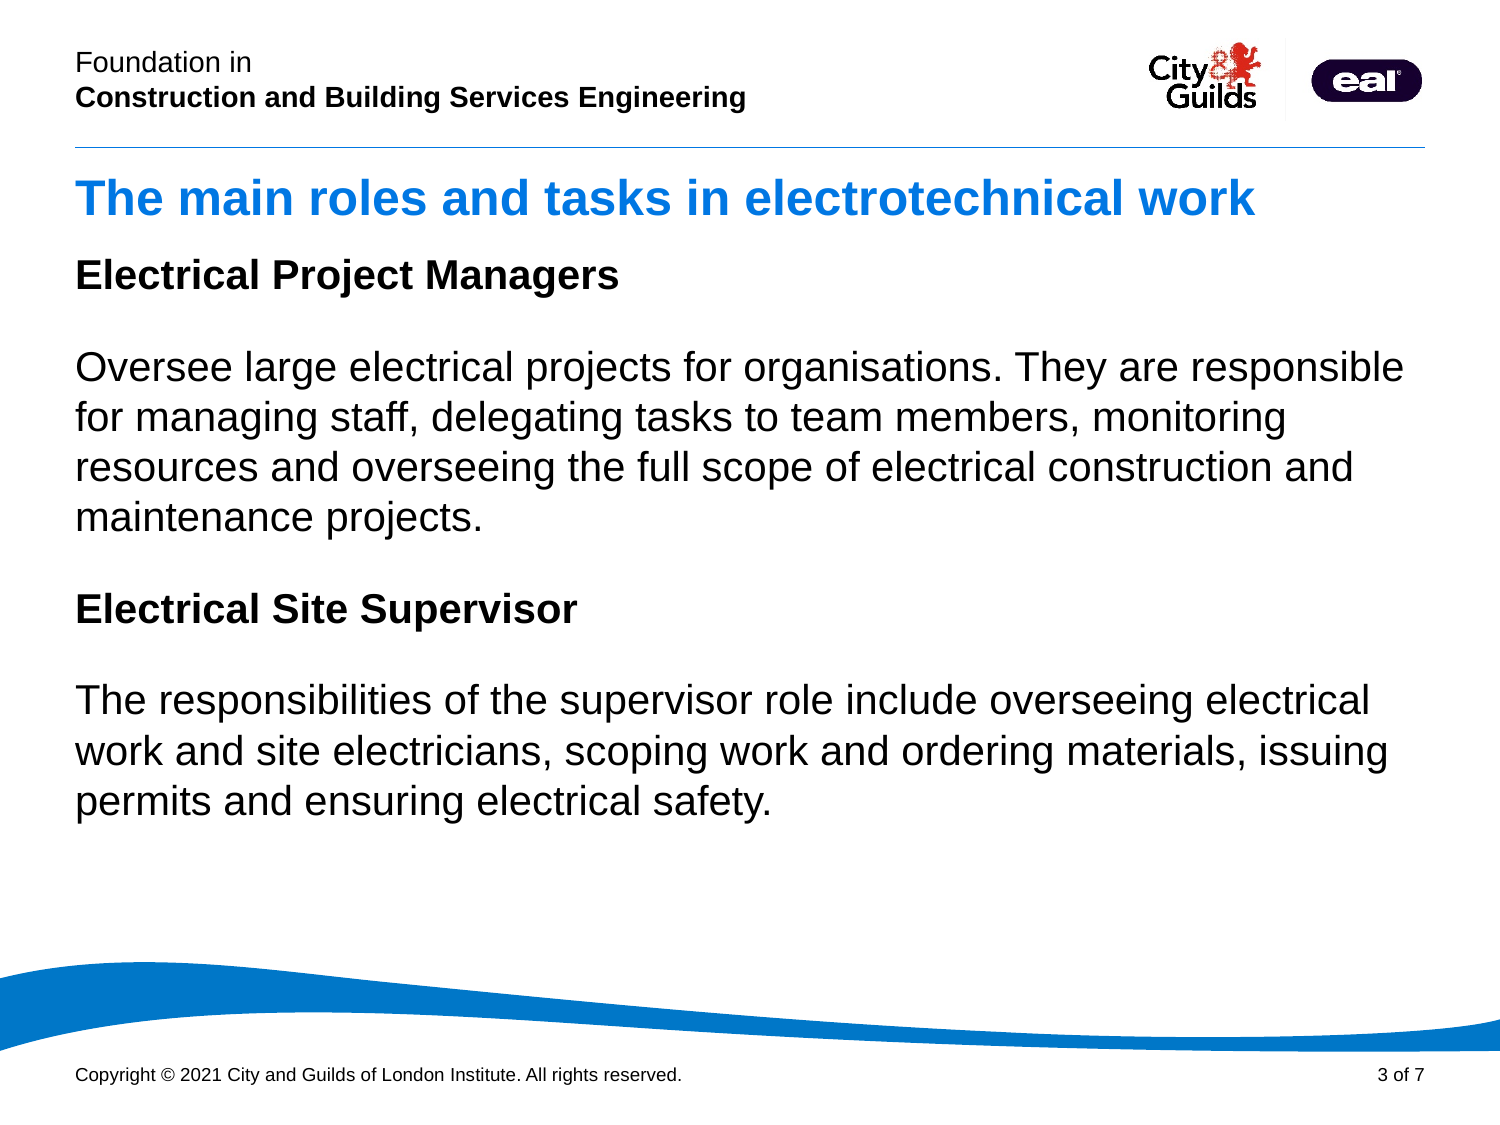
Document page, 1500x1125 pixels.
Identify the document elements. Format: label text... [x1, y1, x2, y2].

picture [1149, 38, 1422, 121]
list Electrical Project Managers Oversee large electrical projects for organisations. They are responsible for managing staff, delegating tasks to team members, monitoring resources and overseeing the full scope of electrical construction and maintenance projects. Electrical Site Supervisor The responsibilities of the supervisor role include overseeing electrical work and site electricians, scoping work and ordering materials, issuing permits and ensuring electrical safety. [74, 247, 1426, 946]
title The main roles and tasks in electrotechnical work [74, 165, 1426, 229]
